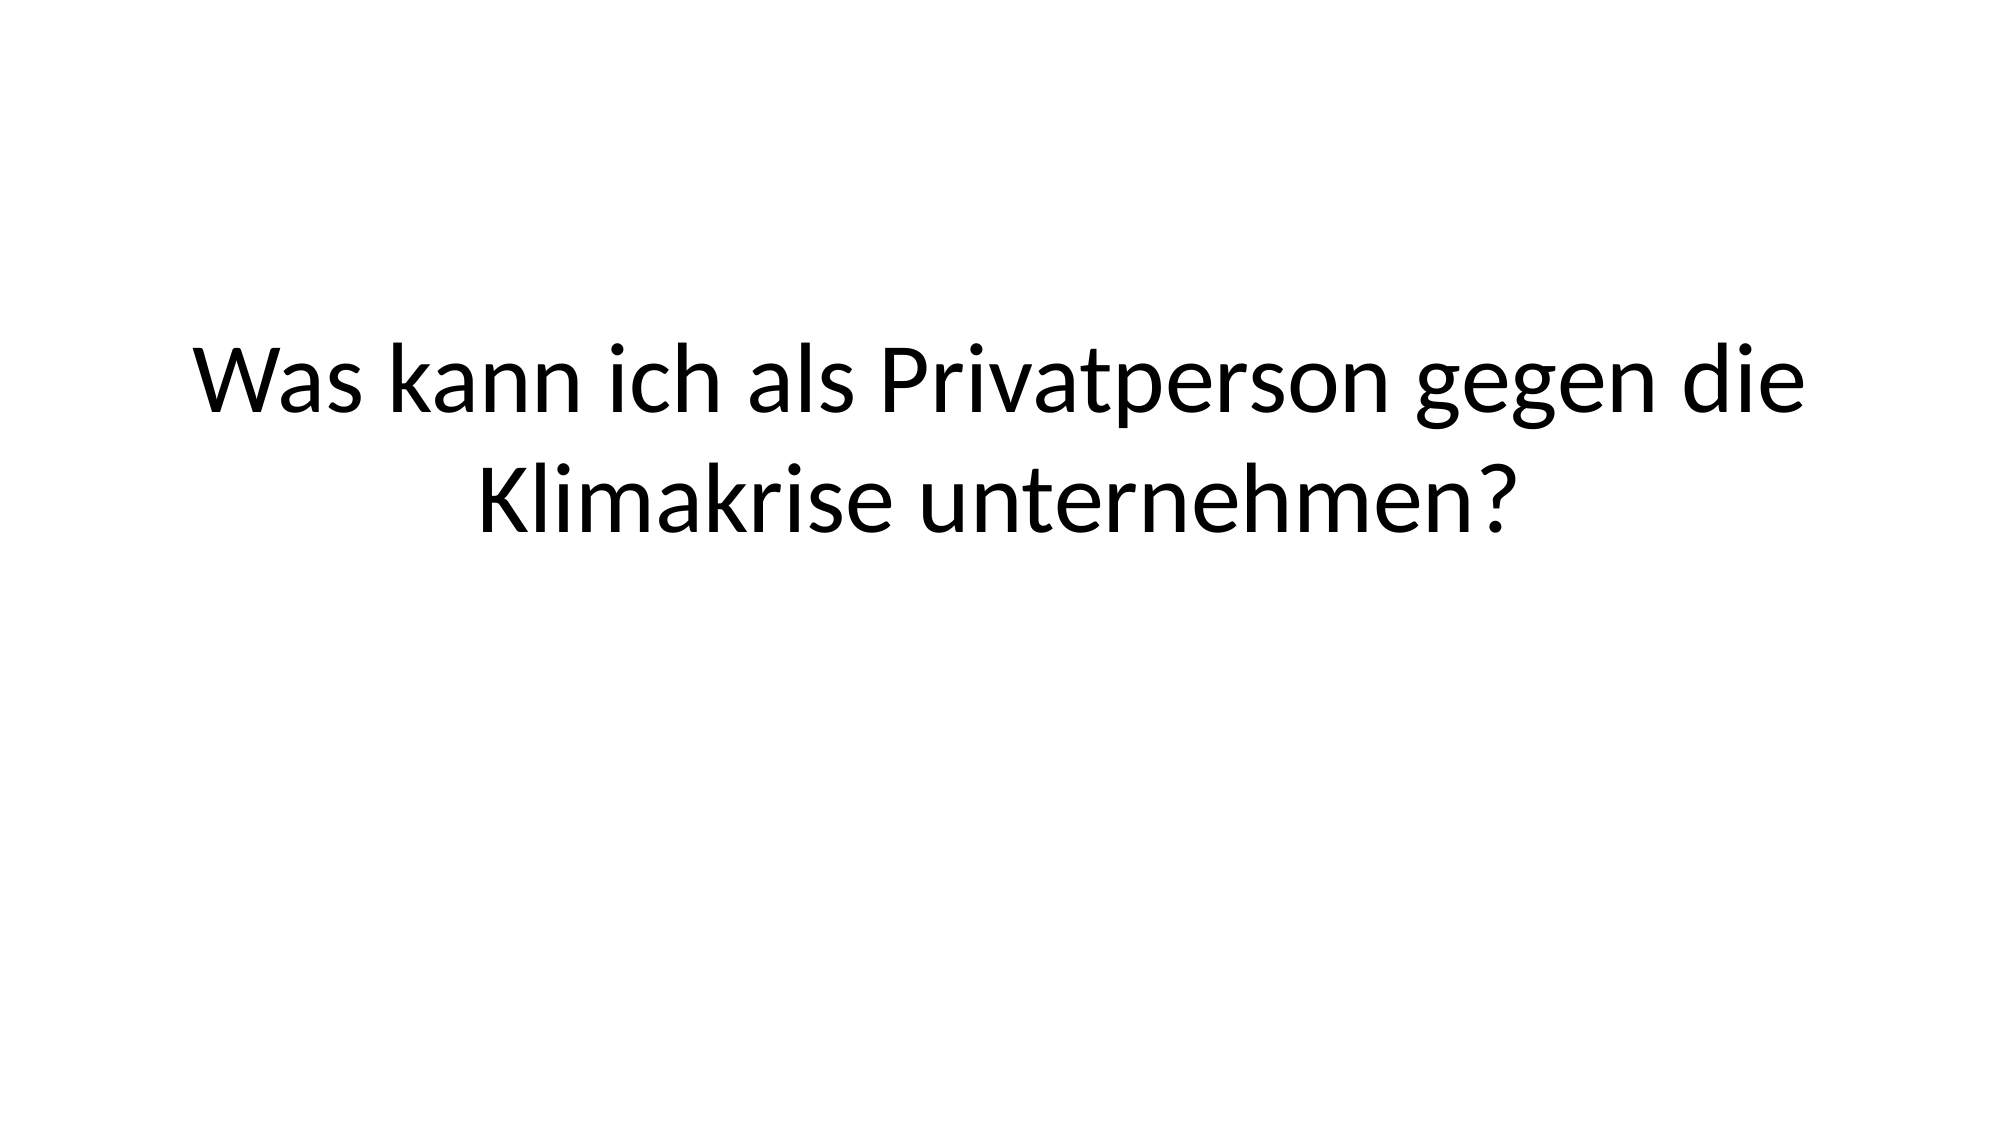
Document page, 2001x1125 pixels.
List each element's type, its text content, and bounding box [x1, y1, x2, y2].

text_box Was kann ich als Privatperson gegen die Klimakrise unternehmen? [12, 304, 1988, 560]
